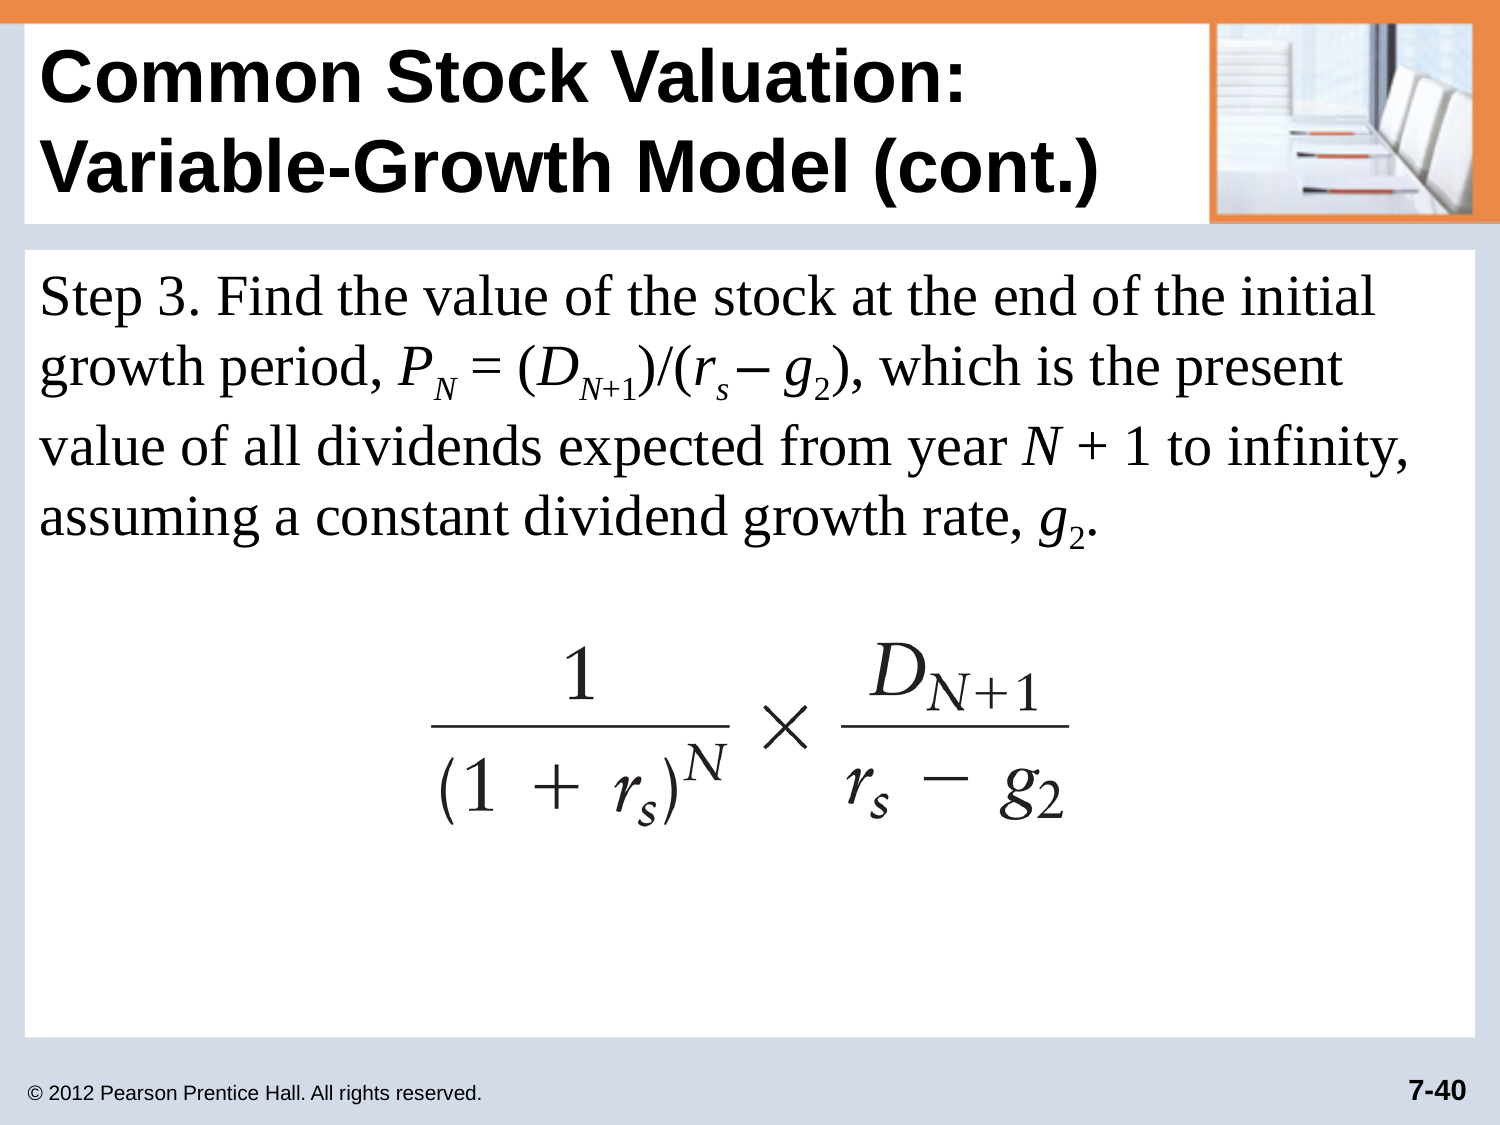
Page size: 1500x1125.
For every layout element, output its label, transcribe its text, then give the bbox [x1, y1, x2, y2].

picture [403, 624, 1097, 837]
footer © 2012 Pearson Prentice Hall. All rights reserved. [12, 1037, 938, 1113]
title Common Stock Valuation: Variable-Growth Model (cont.) [24, 64, 1201, 171]
list Step 3. Find the value of the stock at the end of the initial growth period, PN = (DN+1)/(rs – g2), which is the present value of all dividends expected from year N + 1 to infinity, assuming a constant dividend growth rate, g2. [24, 249, 1476, 1013]
slide_number 7-40 [1331, 1038, 1482, 1114]
picture [0, 0, 1500, 224]
